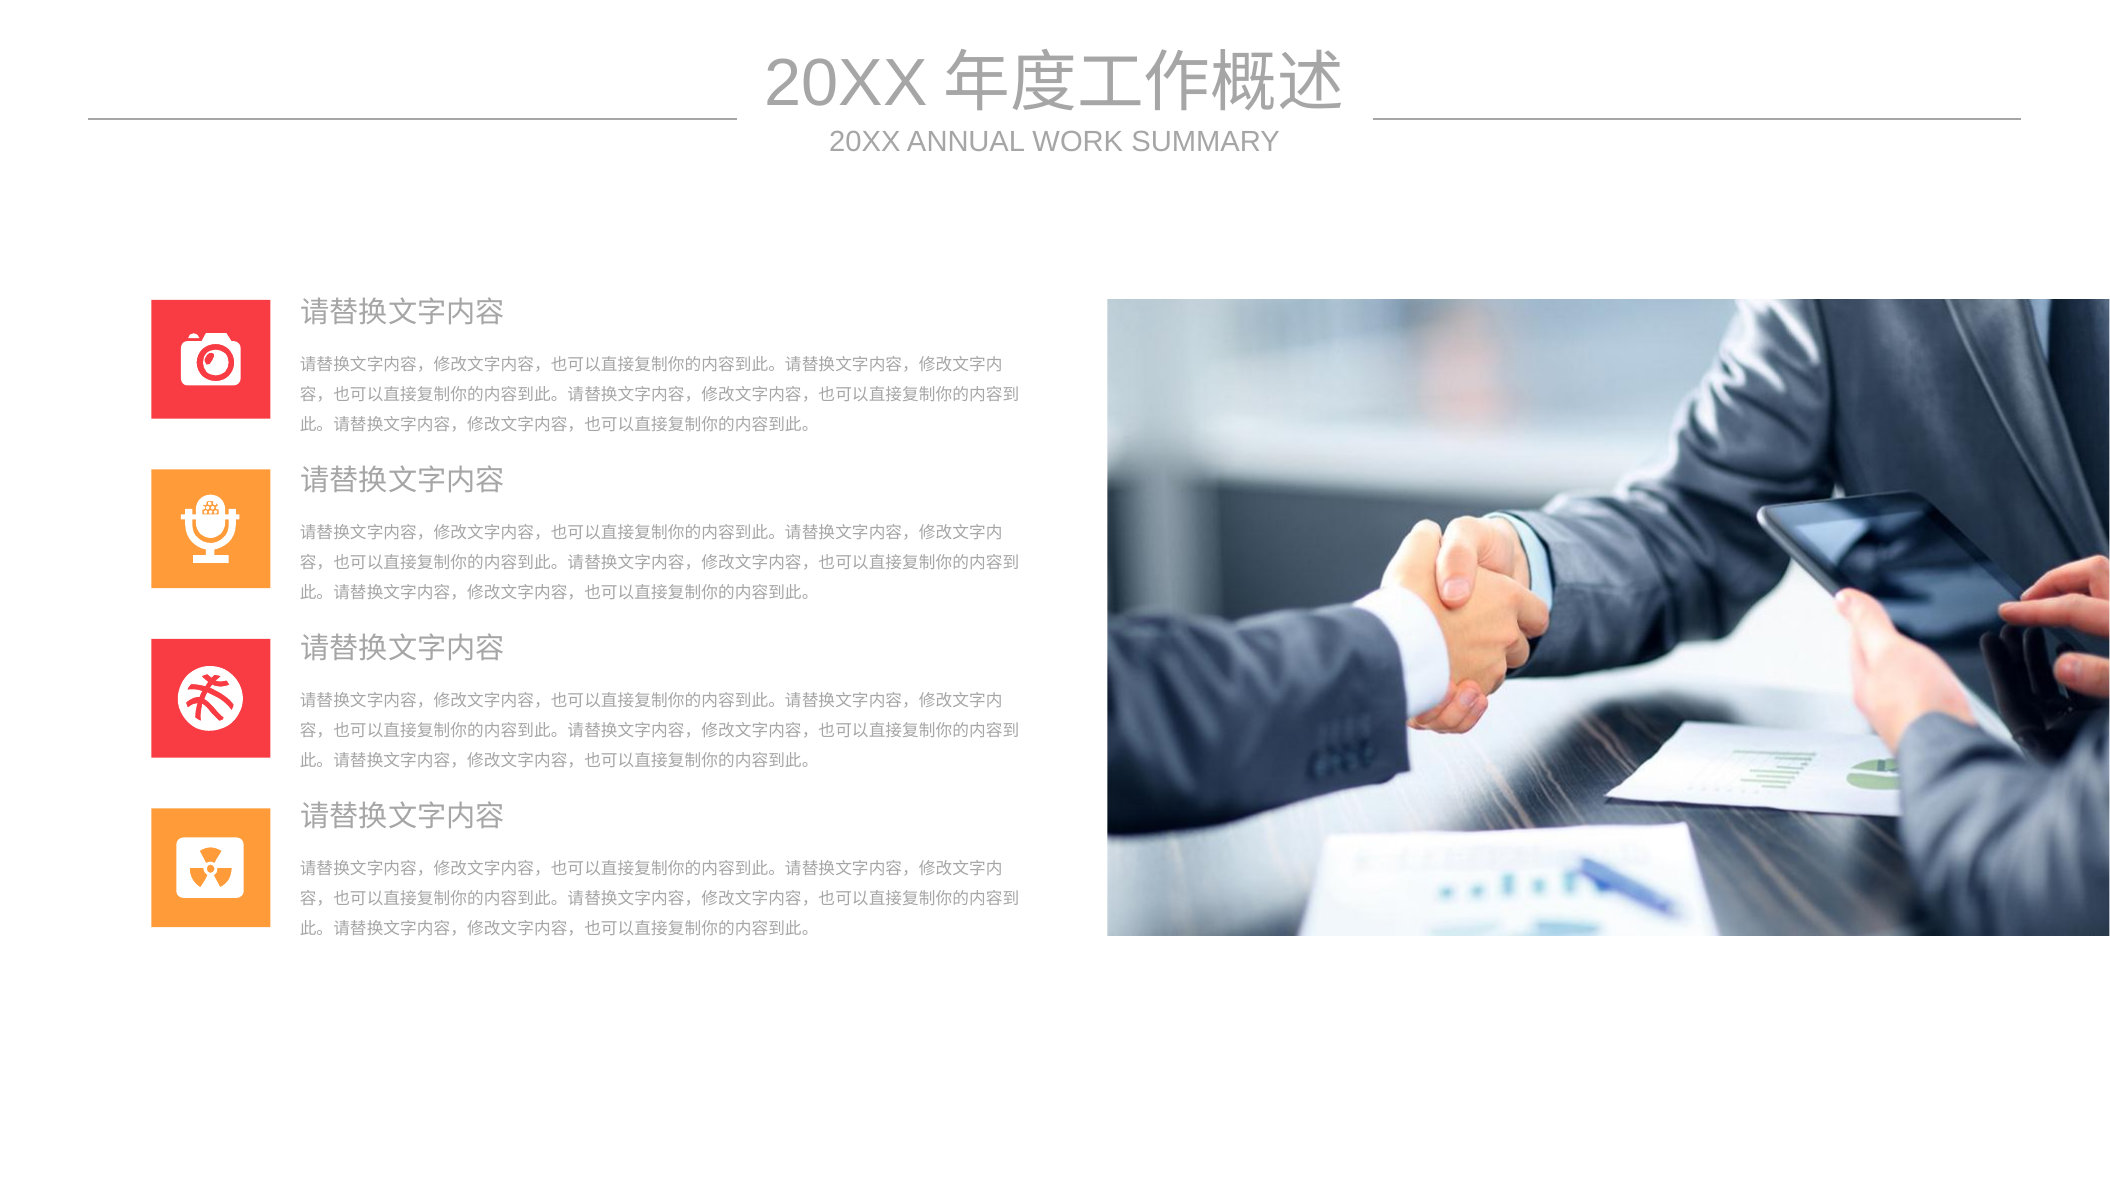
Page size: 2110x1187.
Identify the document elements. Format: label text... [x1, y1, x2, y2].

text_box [299, 628, 1024, 768]
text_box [151, 808, 271, 928]
text_box [1106, 299, 2110, 936]
text_box 20XX年度工作概述 [730, 38, 1379, 119]
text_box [151, 299, 271, 419]
text_box 20XX ANNUAL WORK SUMMARY [824, 122, 1285, 158]
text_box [151, 638, 271, 758]
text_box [151, 469, 271, 589]
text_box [299, 796, 1024, 936]
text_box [299, 293, 1024, 435]
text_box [299, 461, 1024, 600]
